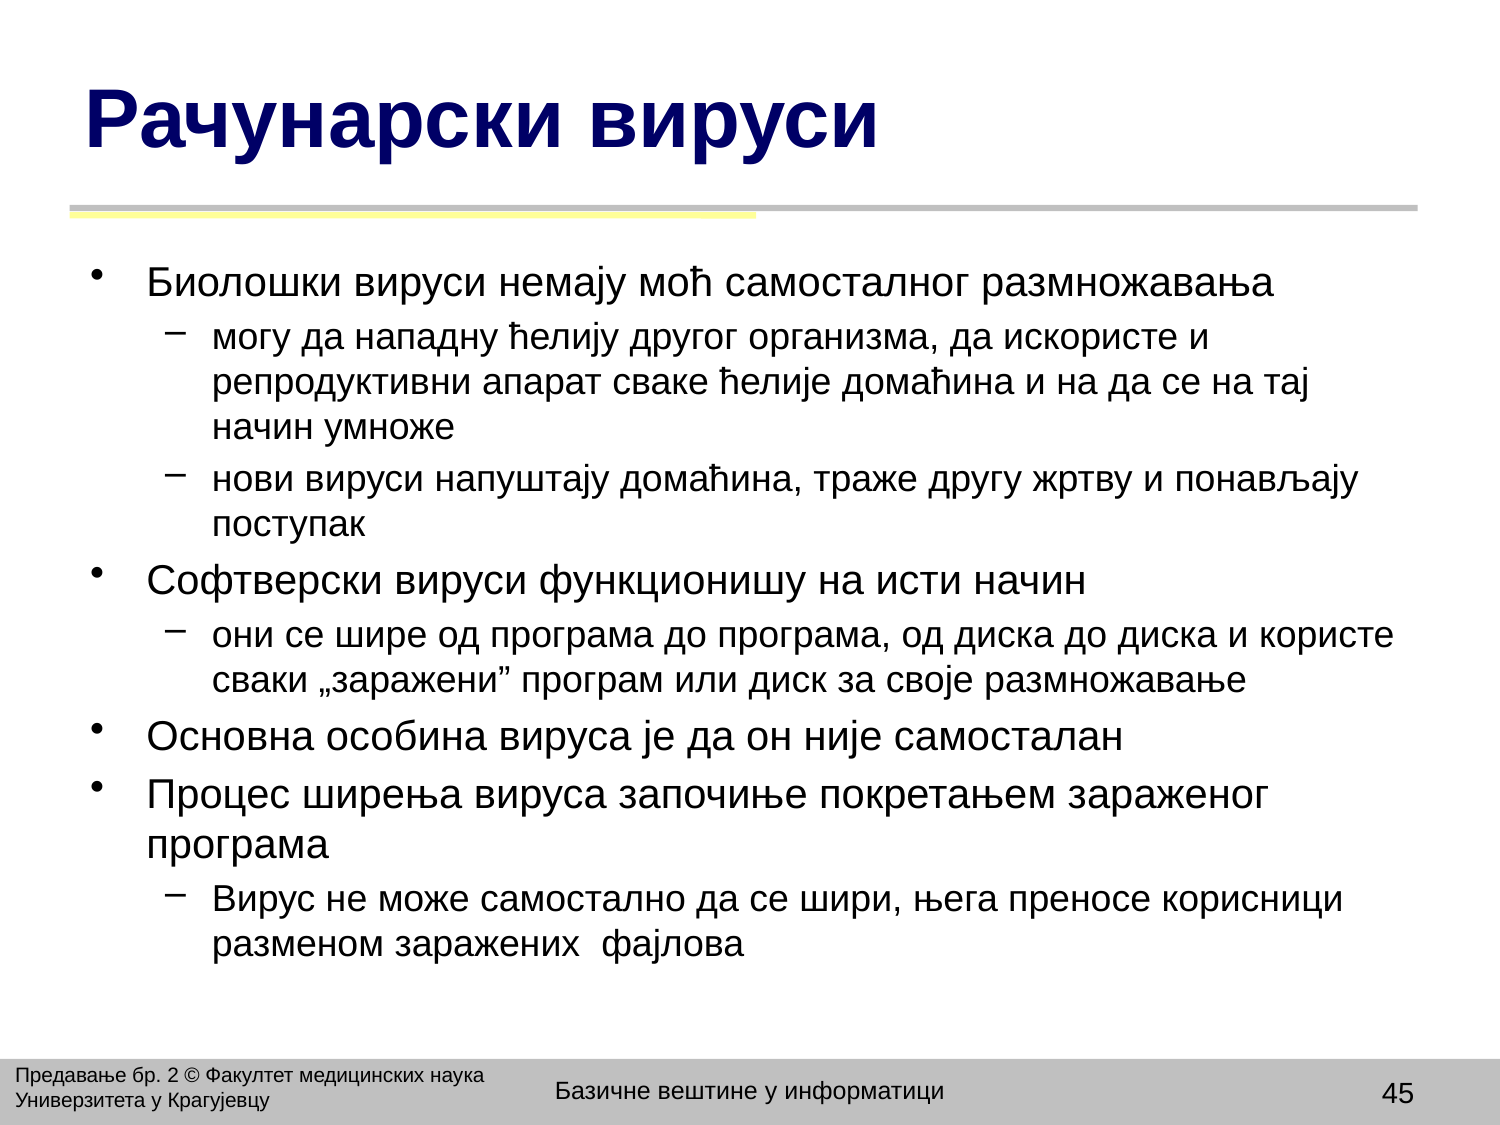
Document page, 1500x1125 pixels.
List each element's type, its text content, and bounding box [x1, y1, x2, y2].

footer Базичне вештине у информатици [512, 1066, 988, 1125]
slide_number Предавање бр. 2 © Факултет медицинских наука Универзитета у Крагујевцу [0, 1053, 607, 1108]
slide_number 45 [1079, 1066, 1430, 1125]
title Рачунарски вируси [69, 19, 1426, 208]
list Биолошки вируси немају моћ самосталног размножавања могу да нападну ћелију другог организма, да искористе и репродуктивни апарат сваке ћелије домаћина и на да се на тај начин умноже нови вируси напуштају домаћина, траже другу жртву и понављају поступак Софтверски вируси функционишу на исти начин они се шире од програма до програма, од диска до диска и користе сваки „заражени” програм или диск за своје размножавање Основна особина вируса је да он није самосталан Процес ширења вируса започиње покретањем зараженог програма Вирус не може самостално да се шири, њега преносе корисници разменом заражених фајлова [74, 246, 1426, 1023]
